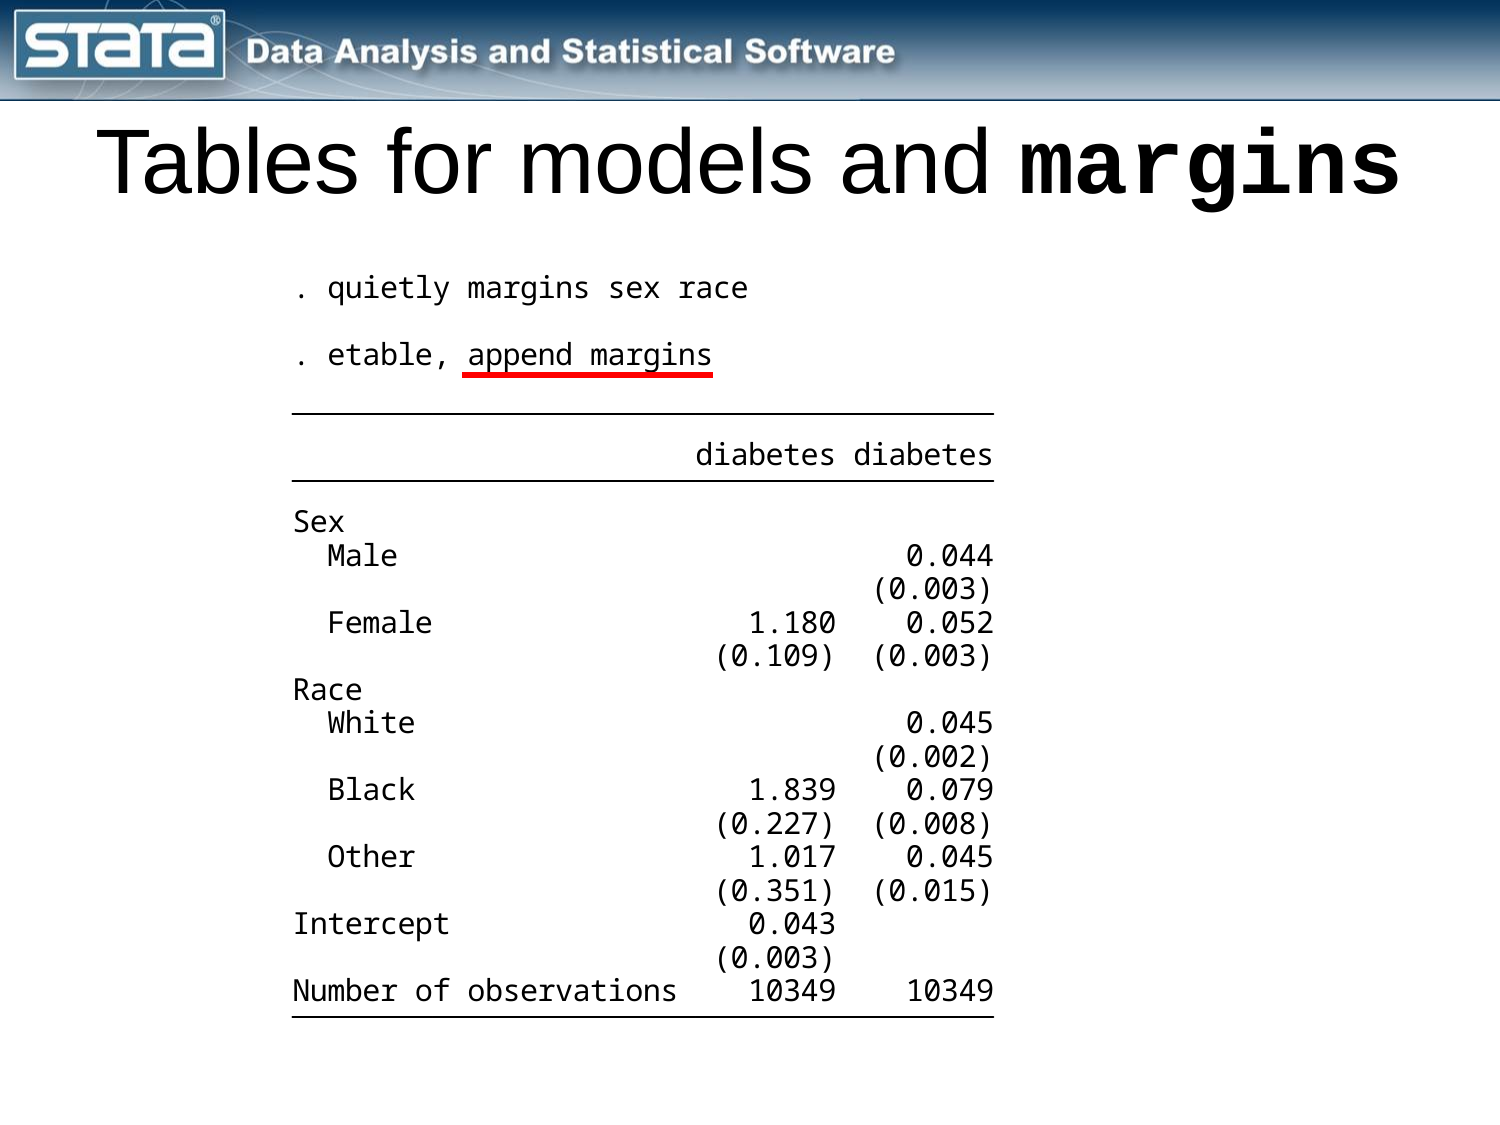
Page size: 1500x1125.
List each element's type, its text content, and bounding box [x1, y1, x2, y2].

picture [287, 265, 1063, 1037]
picture [0, 0, 1500, 102]
title Tables for models and margins [0, 108, 1500, 213]
